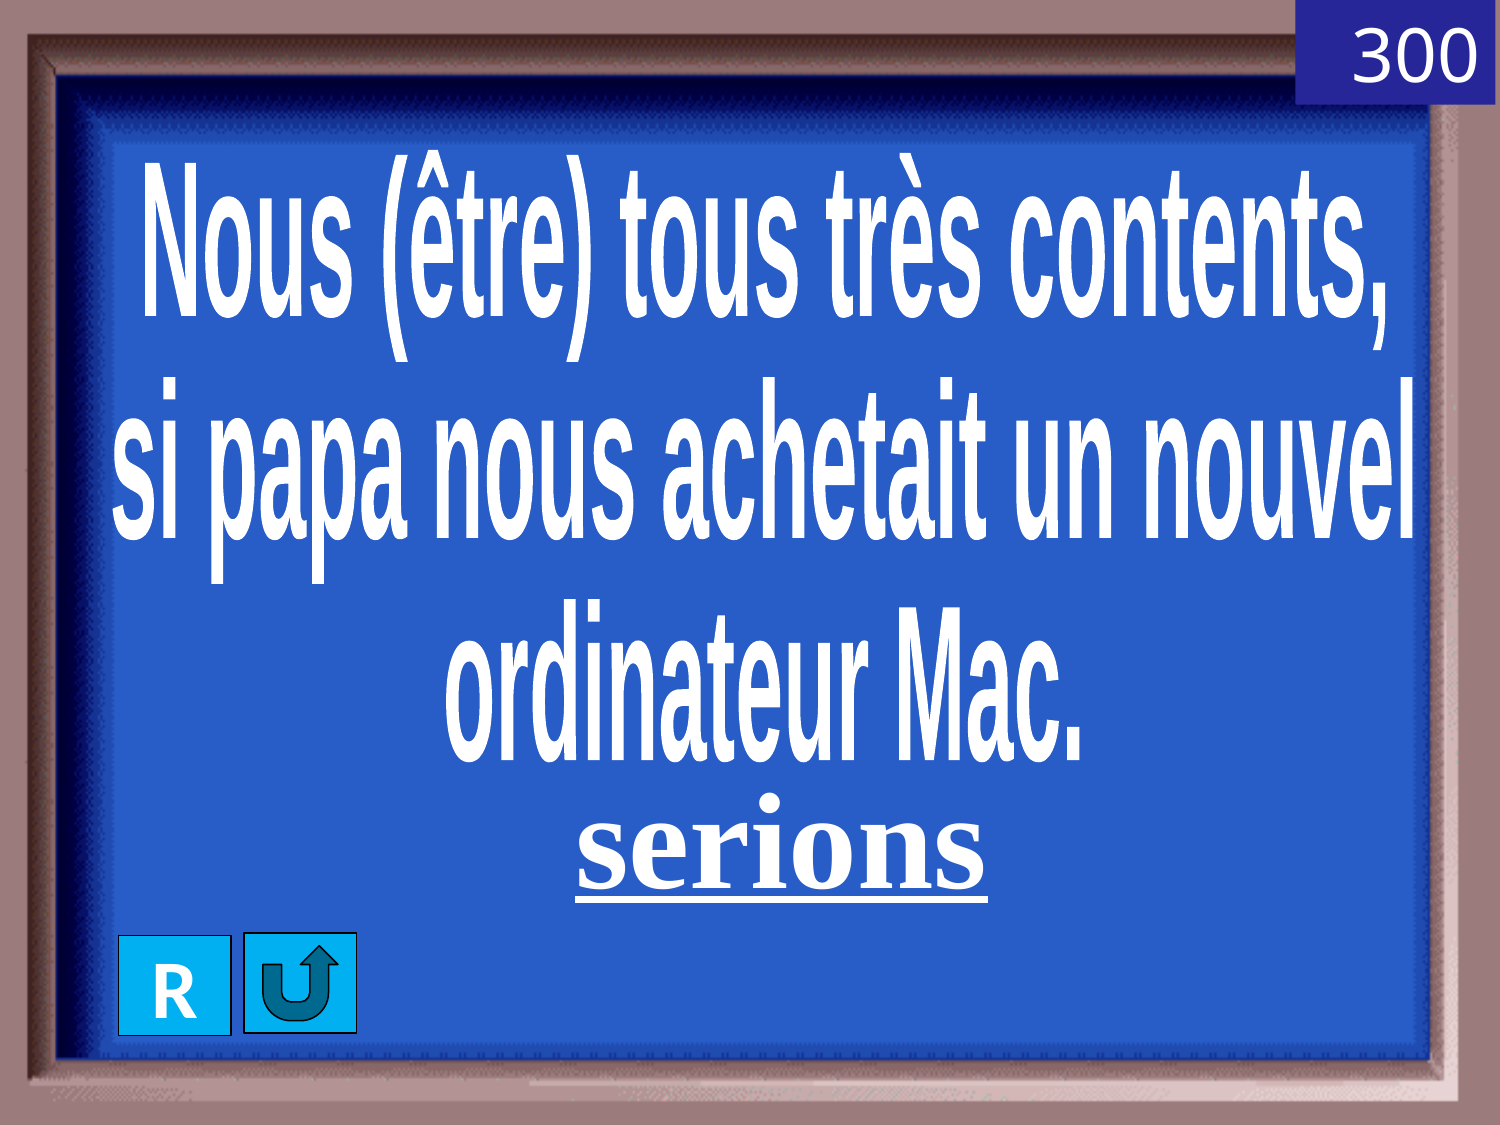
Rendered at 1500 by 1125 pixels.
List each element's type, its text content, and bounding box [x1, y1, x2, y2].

text_box serions [125, 743, 1438, 923]
picture [0, 0, 1500, 1125]
text_box 300 [1295, 0, 1496, 105]
text_box R [118, 935, 232, 1036]
text_box [244, 933, 357, 1034]
